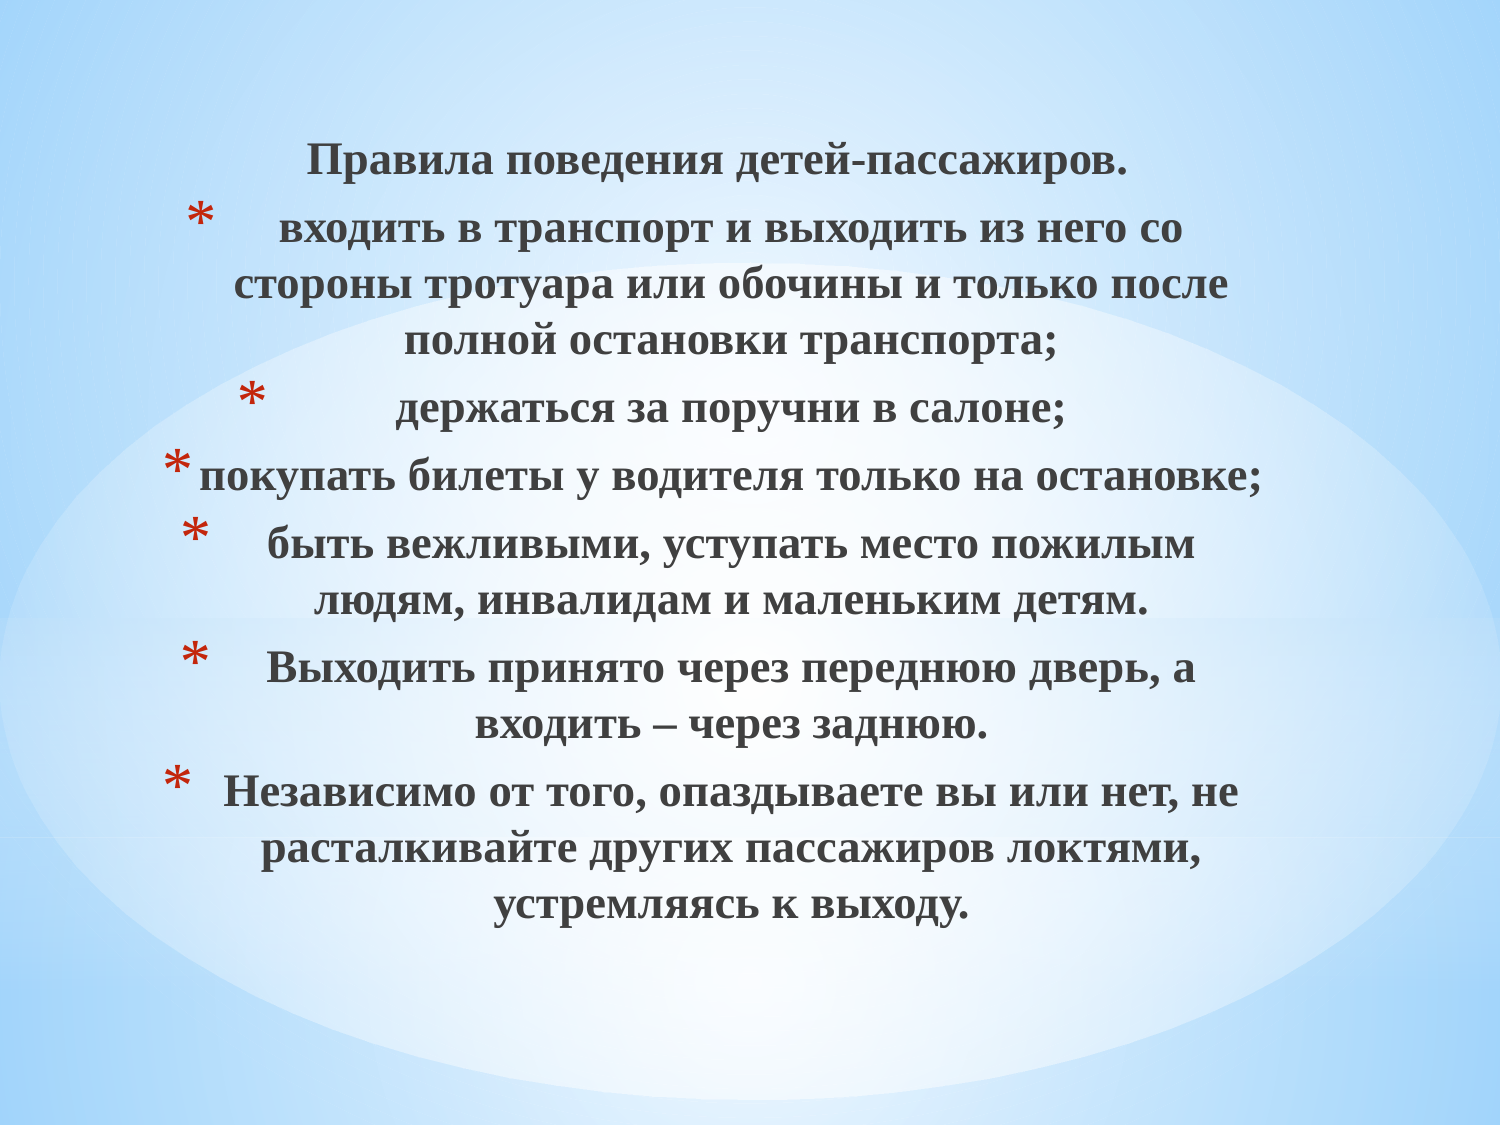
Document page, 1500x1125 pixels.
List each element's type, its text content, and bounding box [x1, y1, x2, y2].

list Правила поведения детей-пассажиров. входить в транспорт и выходить из него со стороны тротуара или обочины и только после полной остановки транспорта; держаться за поручни в салоне; покупать билеты у водителя только на остановке; быть вежливыми, уступать место пожилым людям, инвалидам и маленьким детям. Выходить принято через переднюю дверь, а входить – через заднюю. Независимо от того, опаздываете вы или нет, не расталкивайте других пассажиров локтями, устремляясь к выходу. [147, 120, 1282, 1000]
